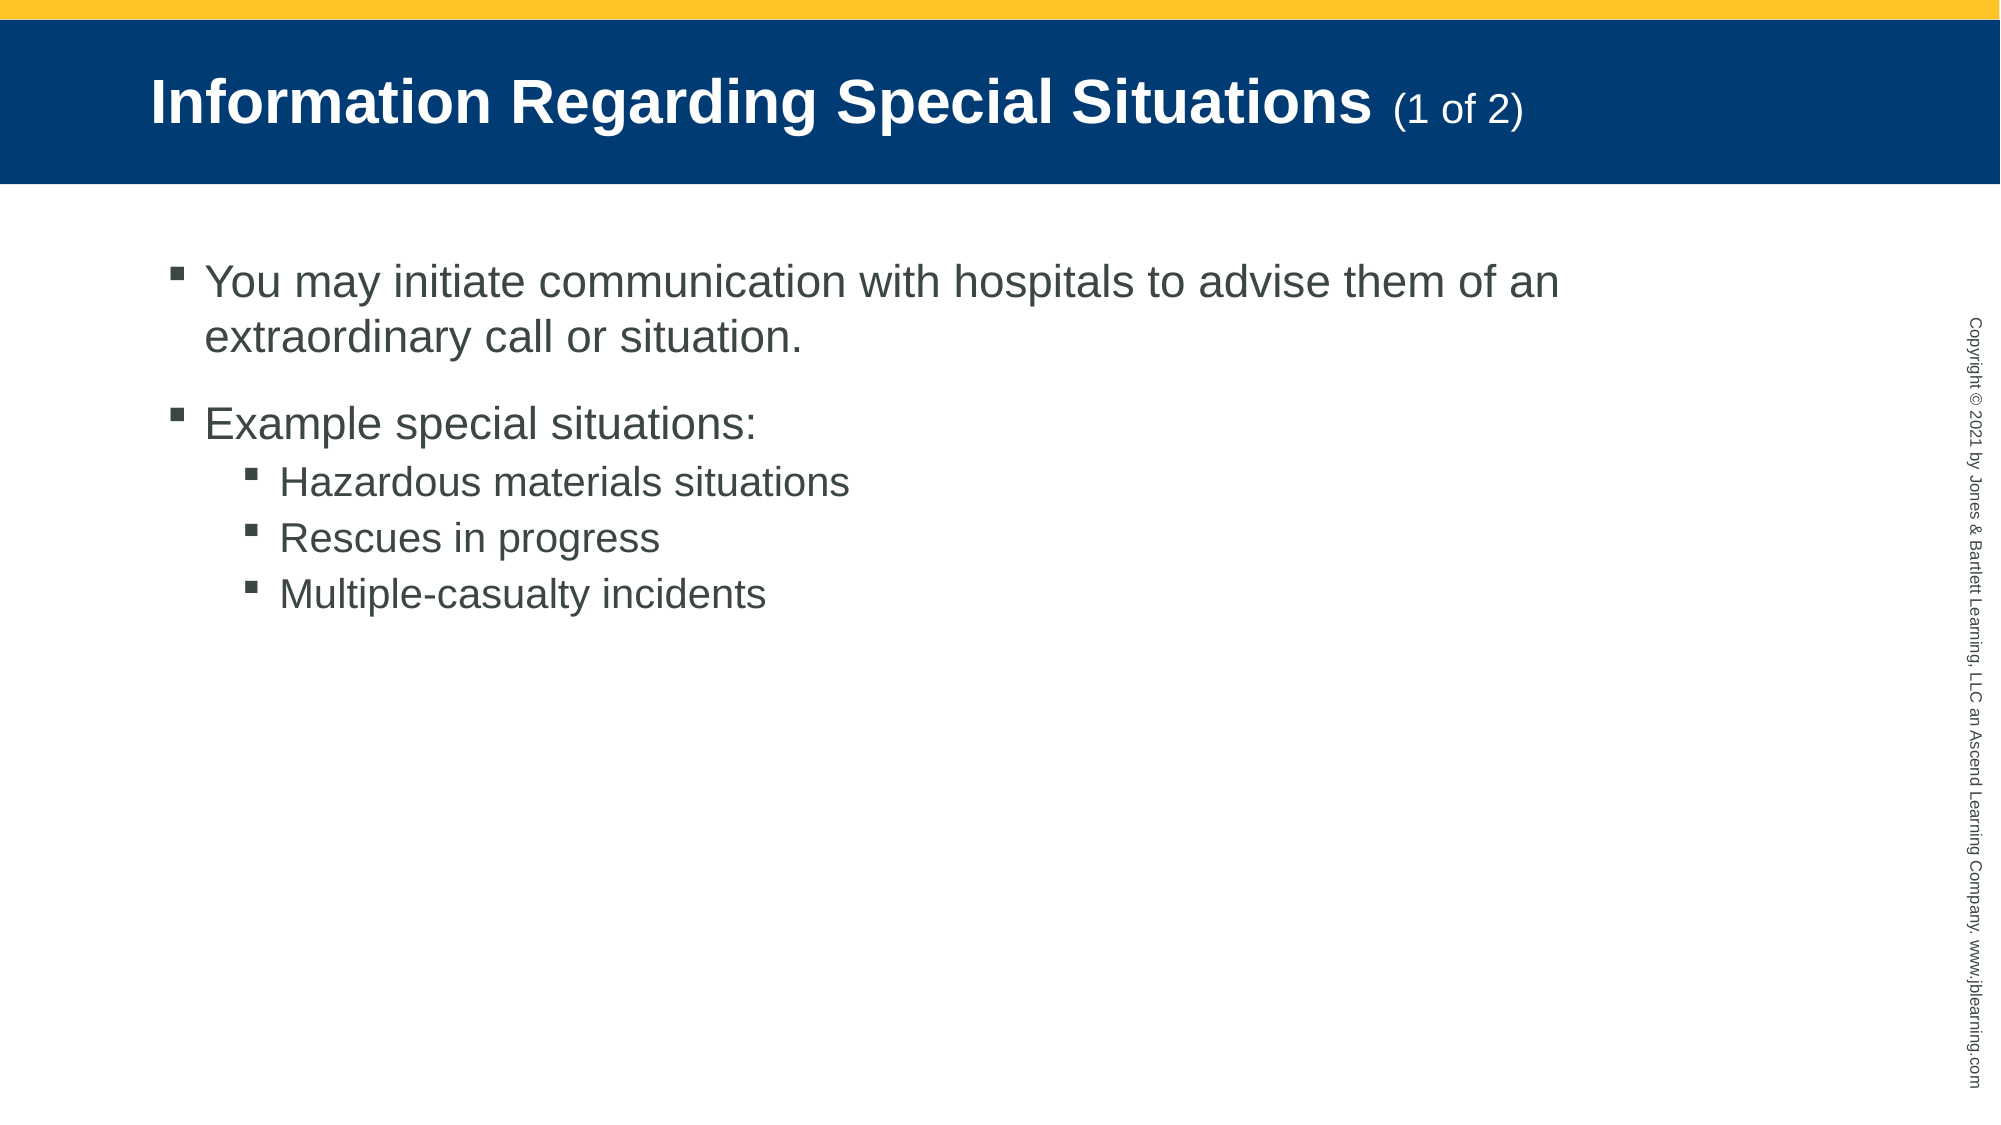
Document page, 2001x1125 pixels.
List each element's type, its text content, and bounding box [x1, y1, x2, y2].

title Information Regarding Special Situations (1 of 2) [0, 19, 2000, 185]
list You may initiate communication with hospitals to advise them of an extraordinary call or situation. Example special situations: Hazardous materials situations Rescues in progress Multiple-casualty incidents [151, 244, 1840, 1016]
